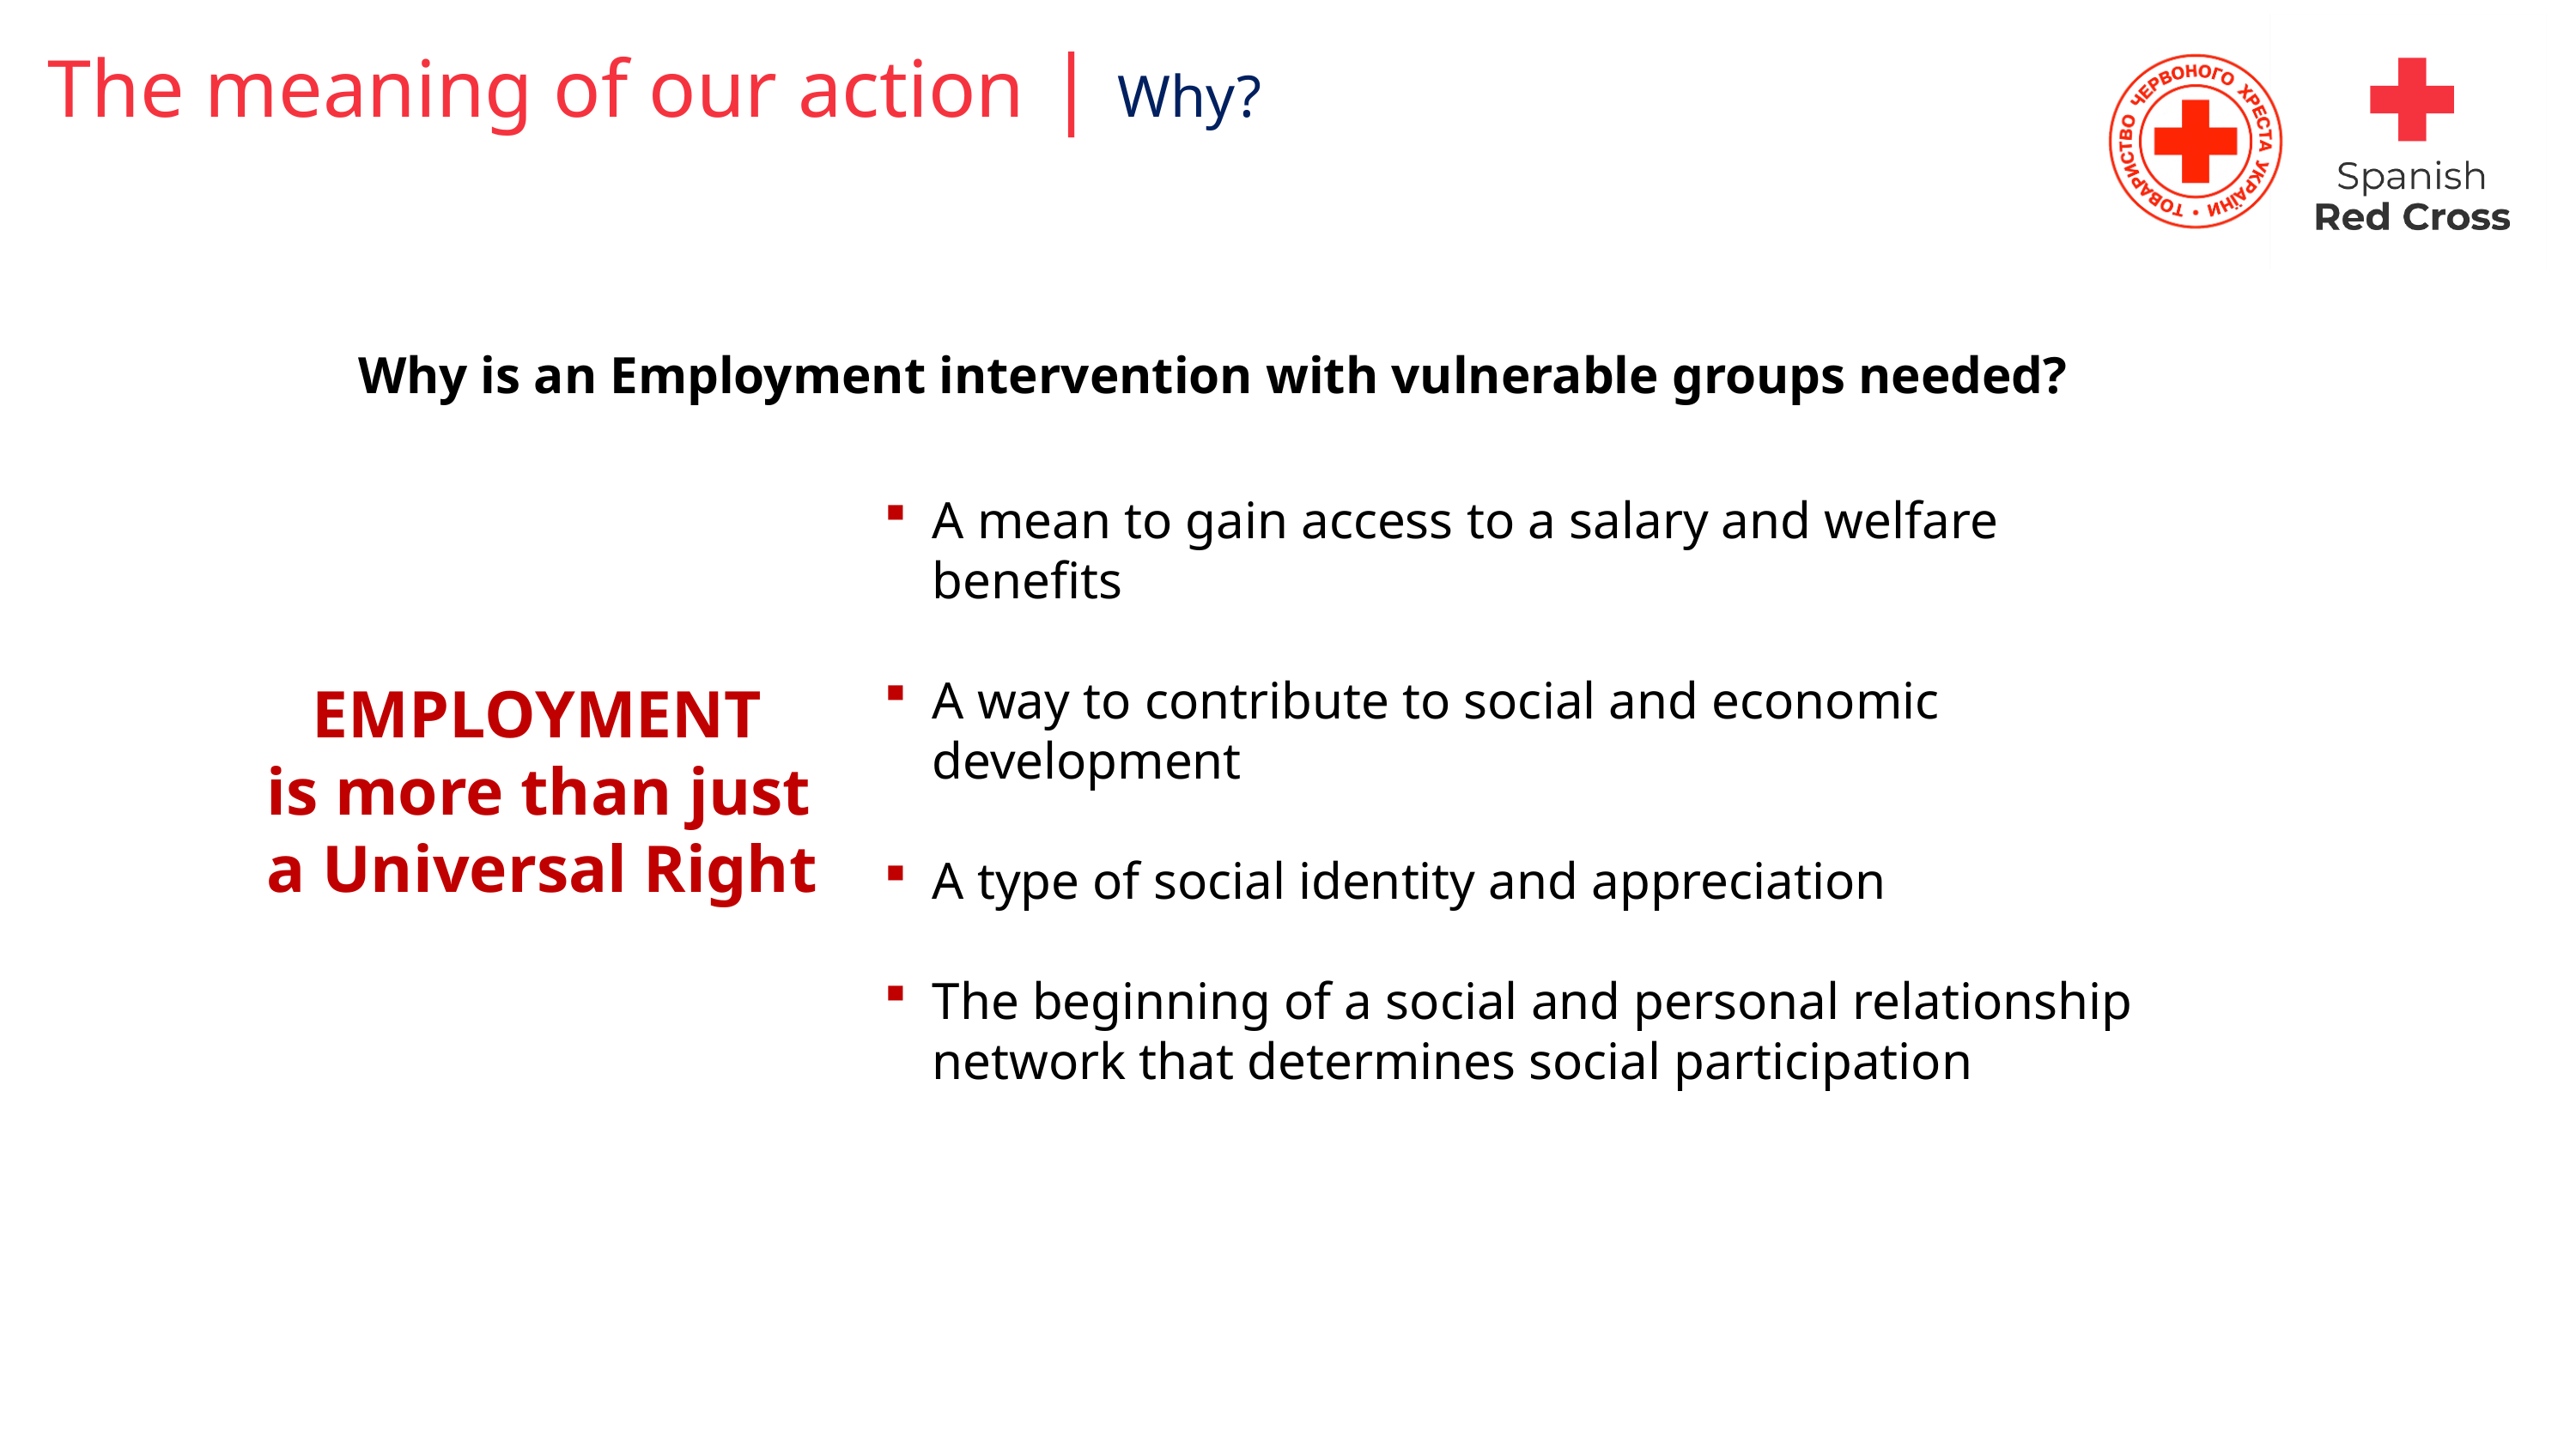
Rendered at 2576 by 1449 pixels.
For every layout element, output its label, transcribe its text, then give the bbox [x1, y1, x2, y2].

picture [2100, 3, 2547, 281]
text_box Why is an Employment intervention with vulnerable groups needed? [345, 336, 2160, 410]
text_box A mean to gain access to a salary and welfare benefits A way to contribute to social and economic development A type of social identity and appreciation The beginning of a social and personal relationship network that determines social participation [871, 482, 2188, 1096]
text_box The meaning of our action | Why? [41, 24, 1893, 141]
text_box EMPLOYMENT is more than just a Universal Right [253, 667, 837, 912]
